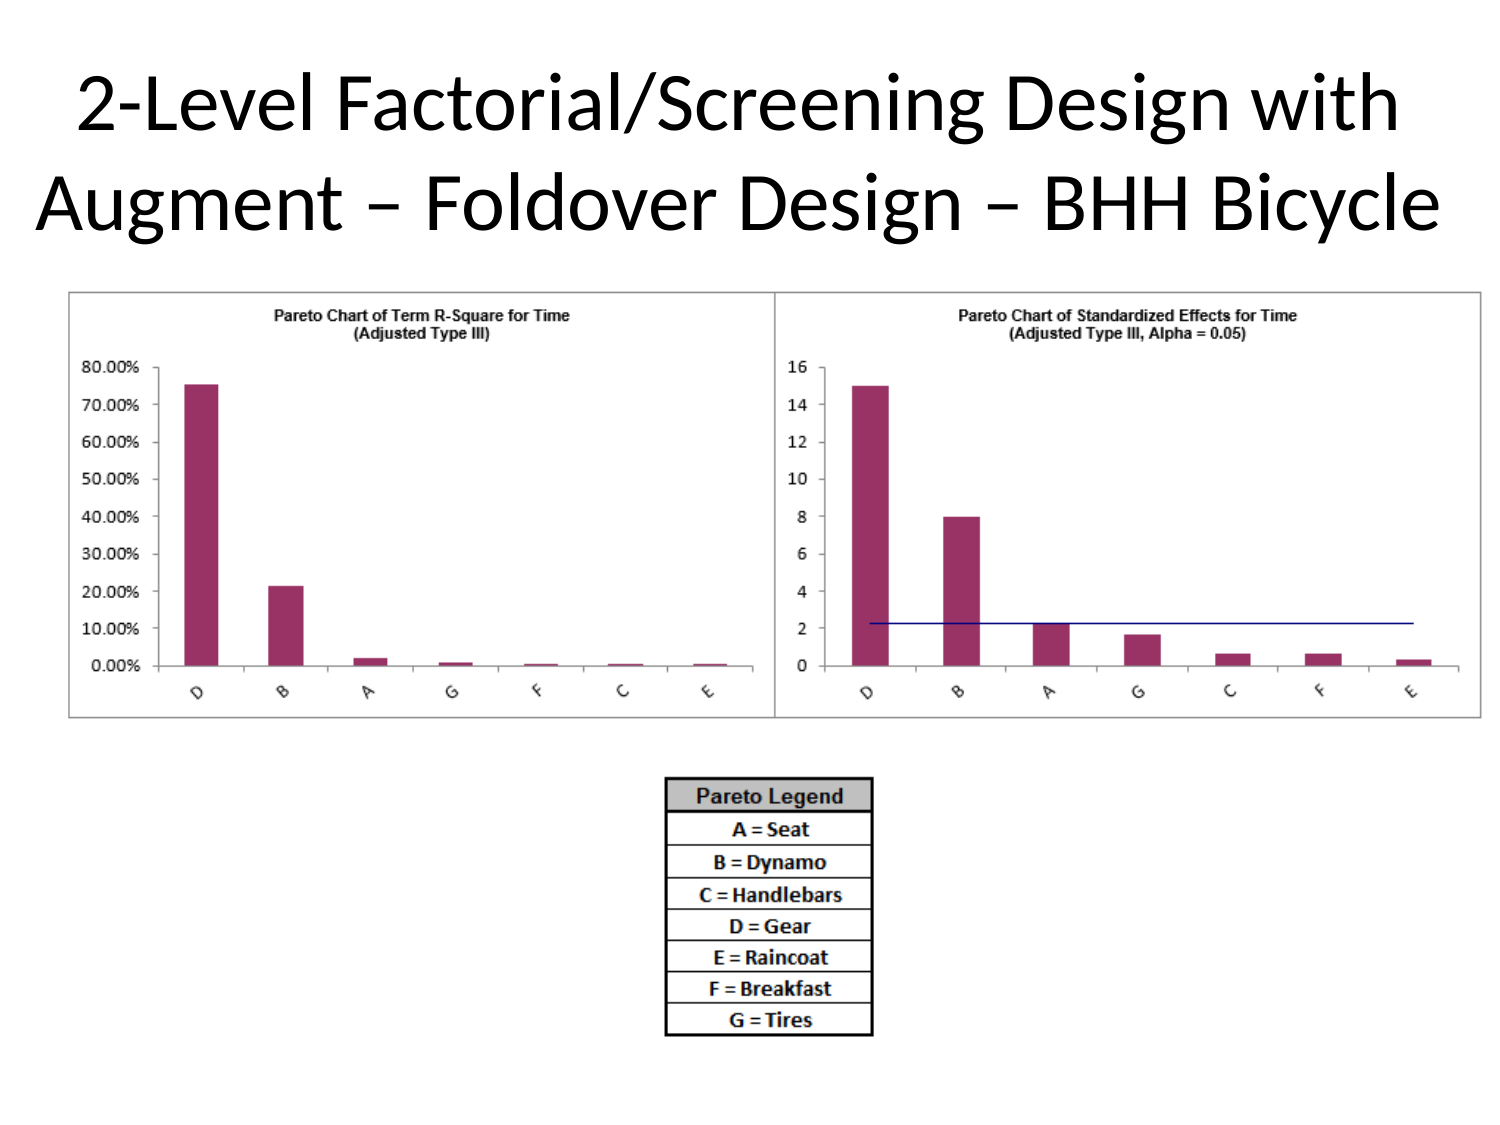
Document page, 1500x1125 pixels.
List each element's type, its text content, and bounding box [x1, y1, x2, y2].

picture [657, 770, 885, 1044]
picture [67, 289, 1489, 723]
title 2-Level Factorial/Screening Design with Augment – Foldover Design – BHH Bicycle [0, 39, 1500, 153]
